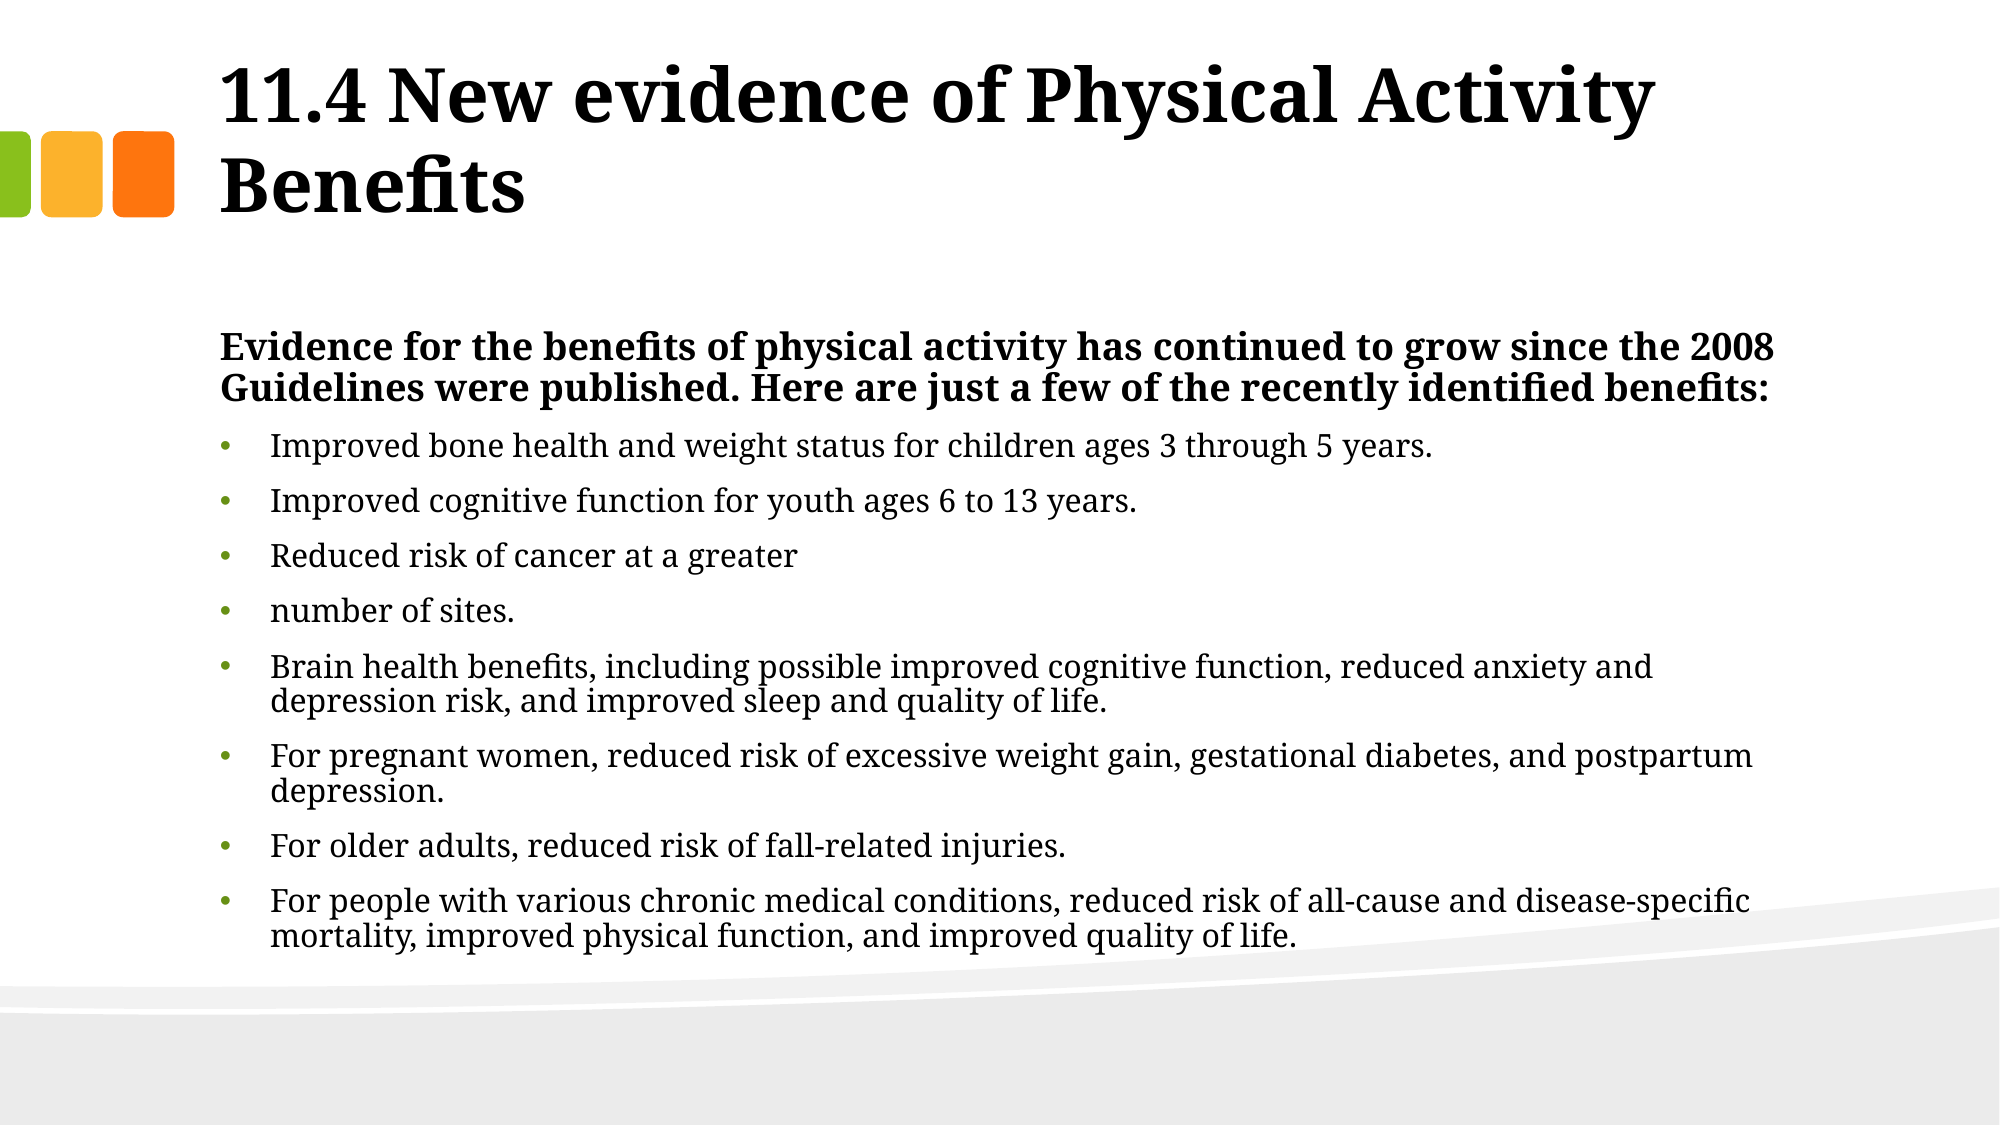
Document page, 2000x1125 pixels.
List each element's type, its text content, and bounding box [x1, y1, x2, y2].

title 11.4 New evidence of Physical Activity Benefits [199, 24, 1800, 238]
list Evidence for the benefits of physical activity has continued to grow since the 2008 Guidelines were published. Here are just a few of the recently identified benefits: Improved bone health and weight status for children ages 3 through 5 years. Improved cognitive function for youth ages 6 to 13 years. Reduced risk of cancer at a greater number of sites. Brain health benefits, including possible improved cognitive function, reduced anxiety and depression risk, and improved sleep and quality of life. For pregnant women, reduced risk of excessive weight gain, gestational diabetes, and postpartum depression. For older adults, reduced risk of fall-related injuries. For people with various chronic medical conditions, reduced risk of all-cause and disease-specific mortality, improved physical function, and improved quality of life. [199, 262, 1800, 1013]
